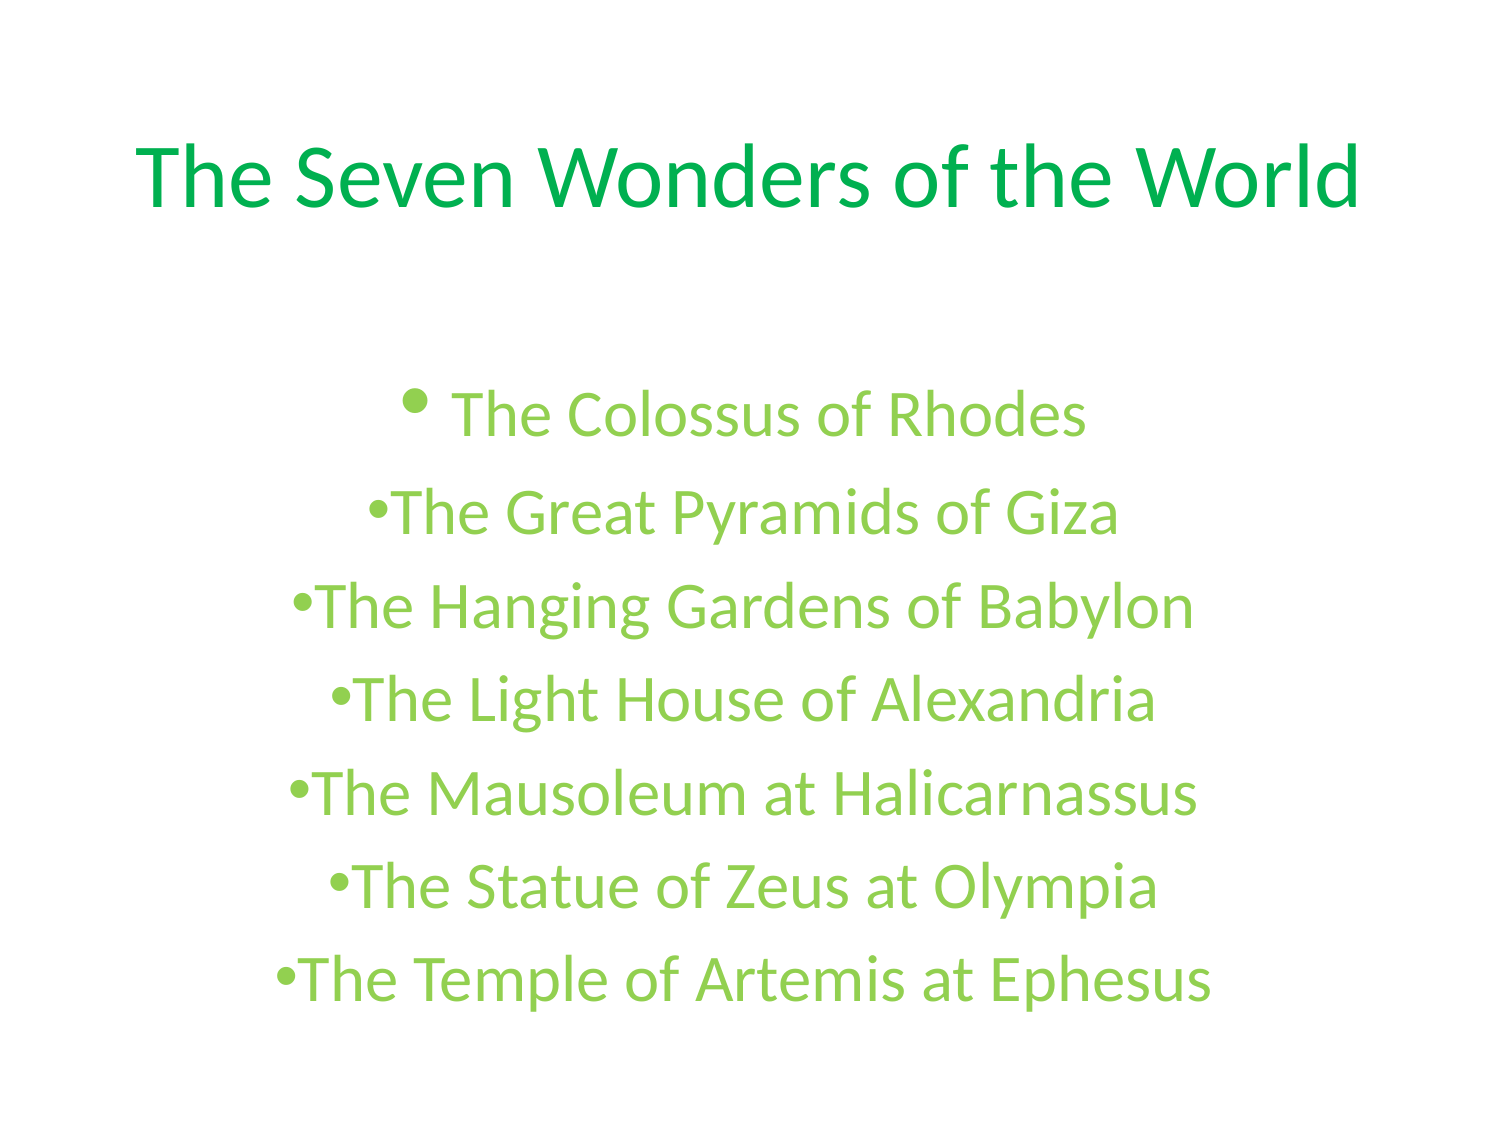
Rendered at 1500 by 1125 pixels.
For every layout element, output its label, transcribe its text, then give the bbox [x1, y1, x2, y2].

title The Seven Wonders of the World [112, 50, 1388, 292]
subtitle The Colossus of Rhodes The Great Pyramids of Giza The Hanging Gardens of Babylon The Light House of Alexandria The Mausoleum at Halicarnassus The Statue of Zeus at Olympia The Temple of Artemis at Ephesus [50, 337, 1438, 1088]
